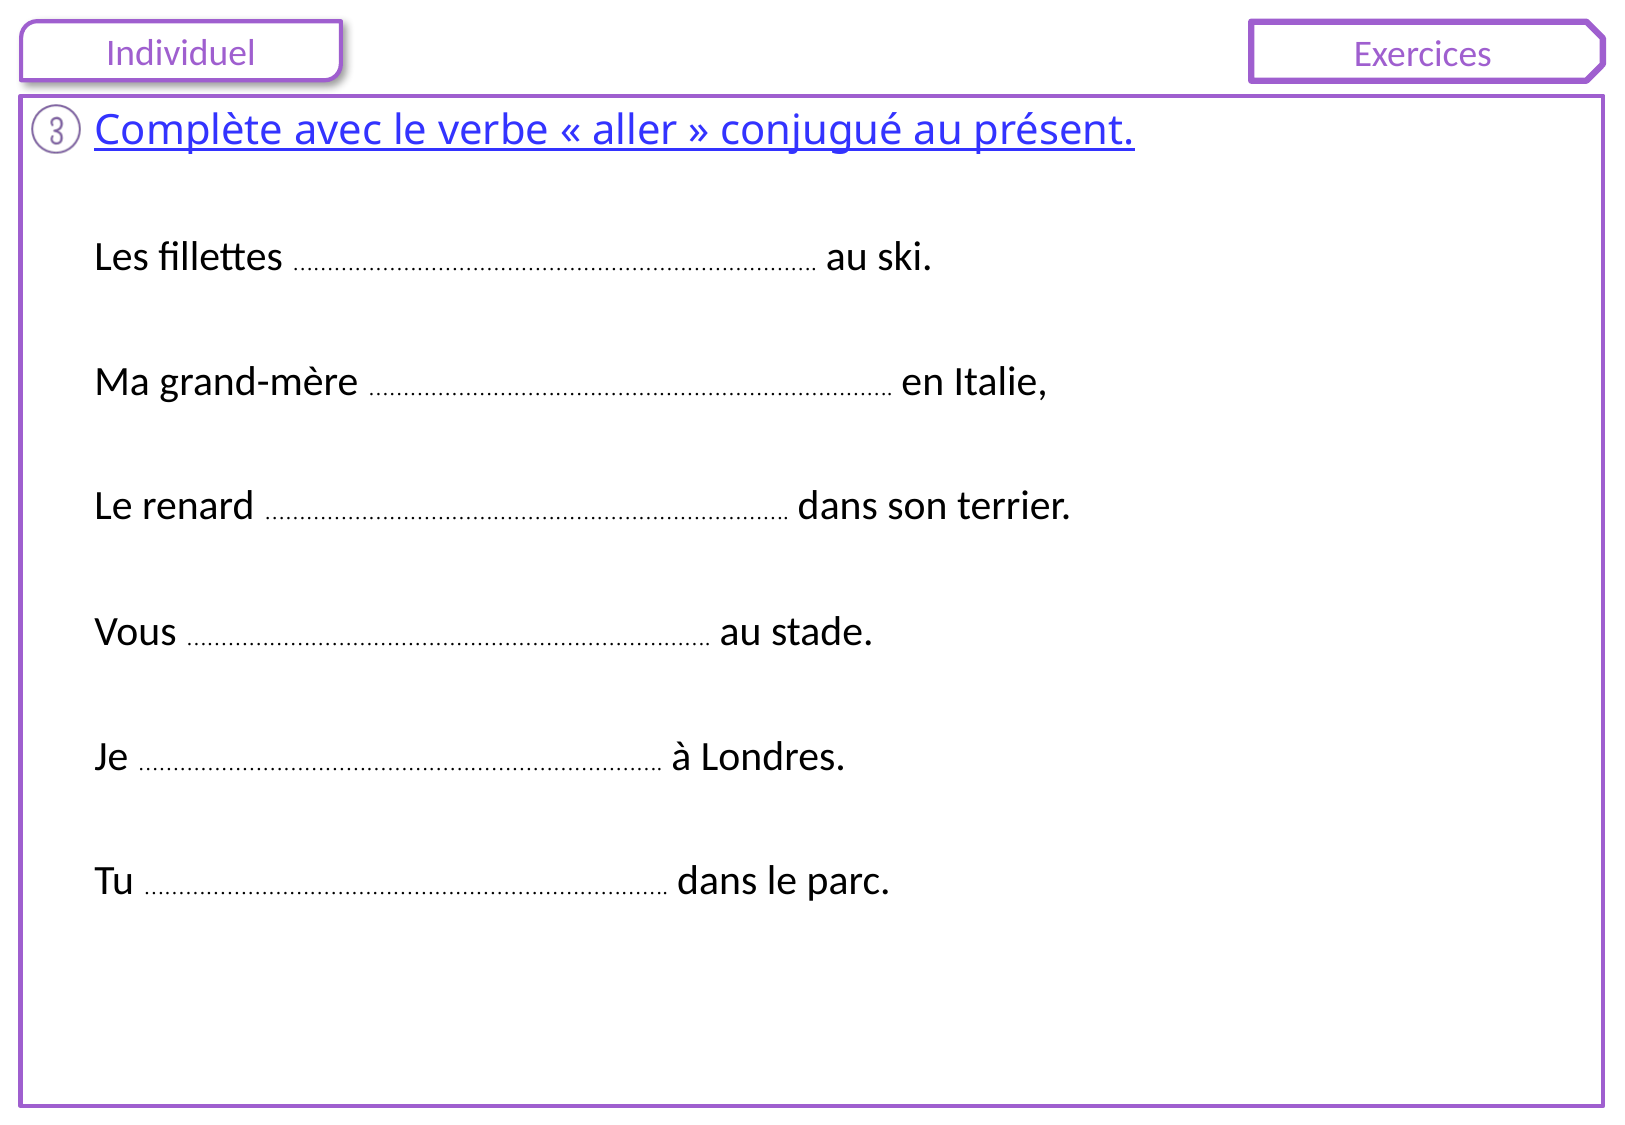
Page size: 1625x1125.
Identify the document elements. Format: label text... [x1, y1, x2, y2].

picture [20, 95, 98, 193]
list Complète avec le verbe « aller » conjugué au présent. Les fillettes …………………………………………………………………. au ski. Ma grand-mère …………………………………………………………………. en Italie, Le renard …………………………………………………………………. dans son terrier. Vous …………………………………………………………………. au stade. Je …………………………………………………………………. à Londres. Tu …………………………………………………………………. dans le parc. [18, 94, 1605, 1108]
